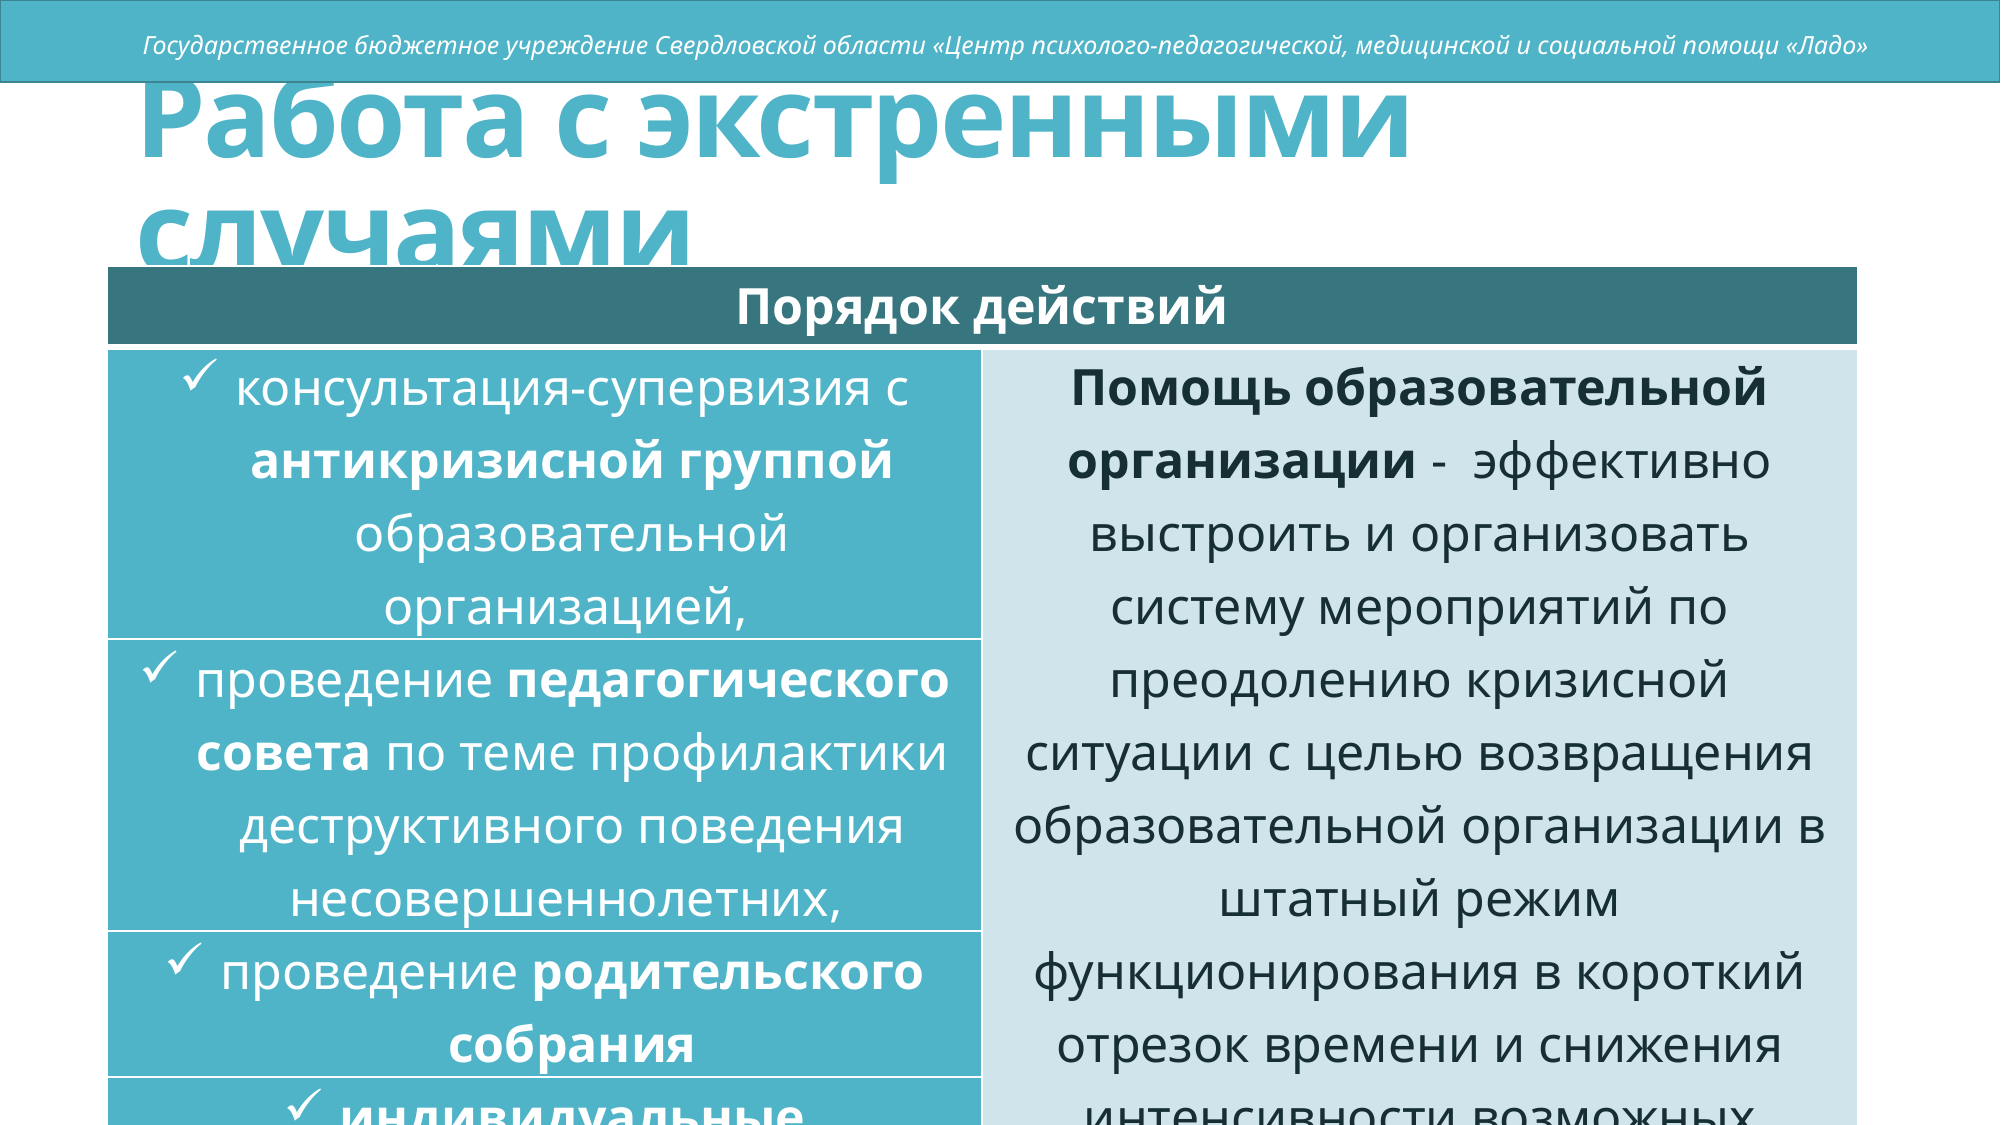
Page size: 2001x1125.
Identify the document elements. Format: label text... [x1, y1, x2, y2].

table_cell консультация-супервизия с антикризисной группой образовательной организацией, [108, 350, 981, 638]
table_header Порядок действий [108, 267, 1857, 344]
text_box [0, 0, 2000, 83]
table_cell индивидуальные консультации с обучающимися и их родителями (законными представителями). [108, 1078, 981, 1125]
table_cell проведение родительского собрания [108, 932, 981, 1076]
title Работа с экстренными случаями [120, 83, 1888, 317]
table_cell проведение педагогического совета по теме профилактики деструктивного поведения несовершеннолетних, [108, 640, 981, 930]
table_cell Помощь образовательной организации - эффективно выстроить и организовать систему мероприятий по преодолению кризисной ситуации с целью возвращения образовательной организации в штатный режим функционирования в короткий отрезок времени и снижения интенсивности возможных негативных последствий кризисной ситуации [983, 350, 1857, 1125]
